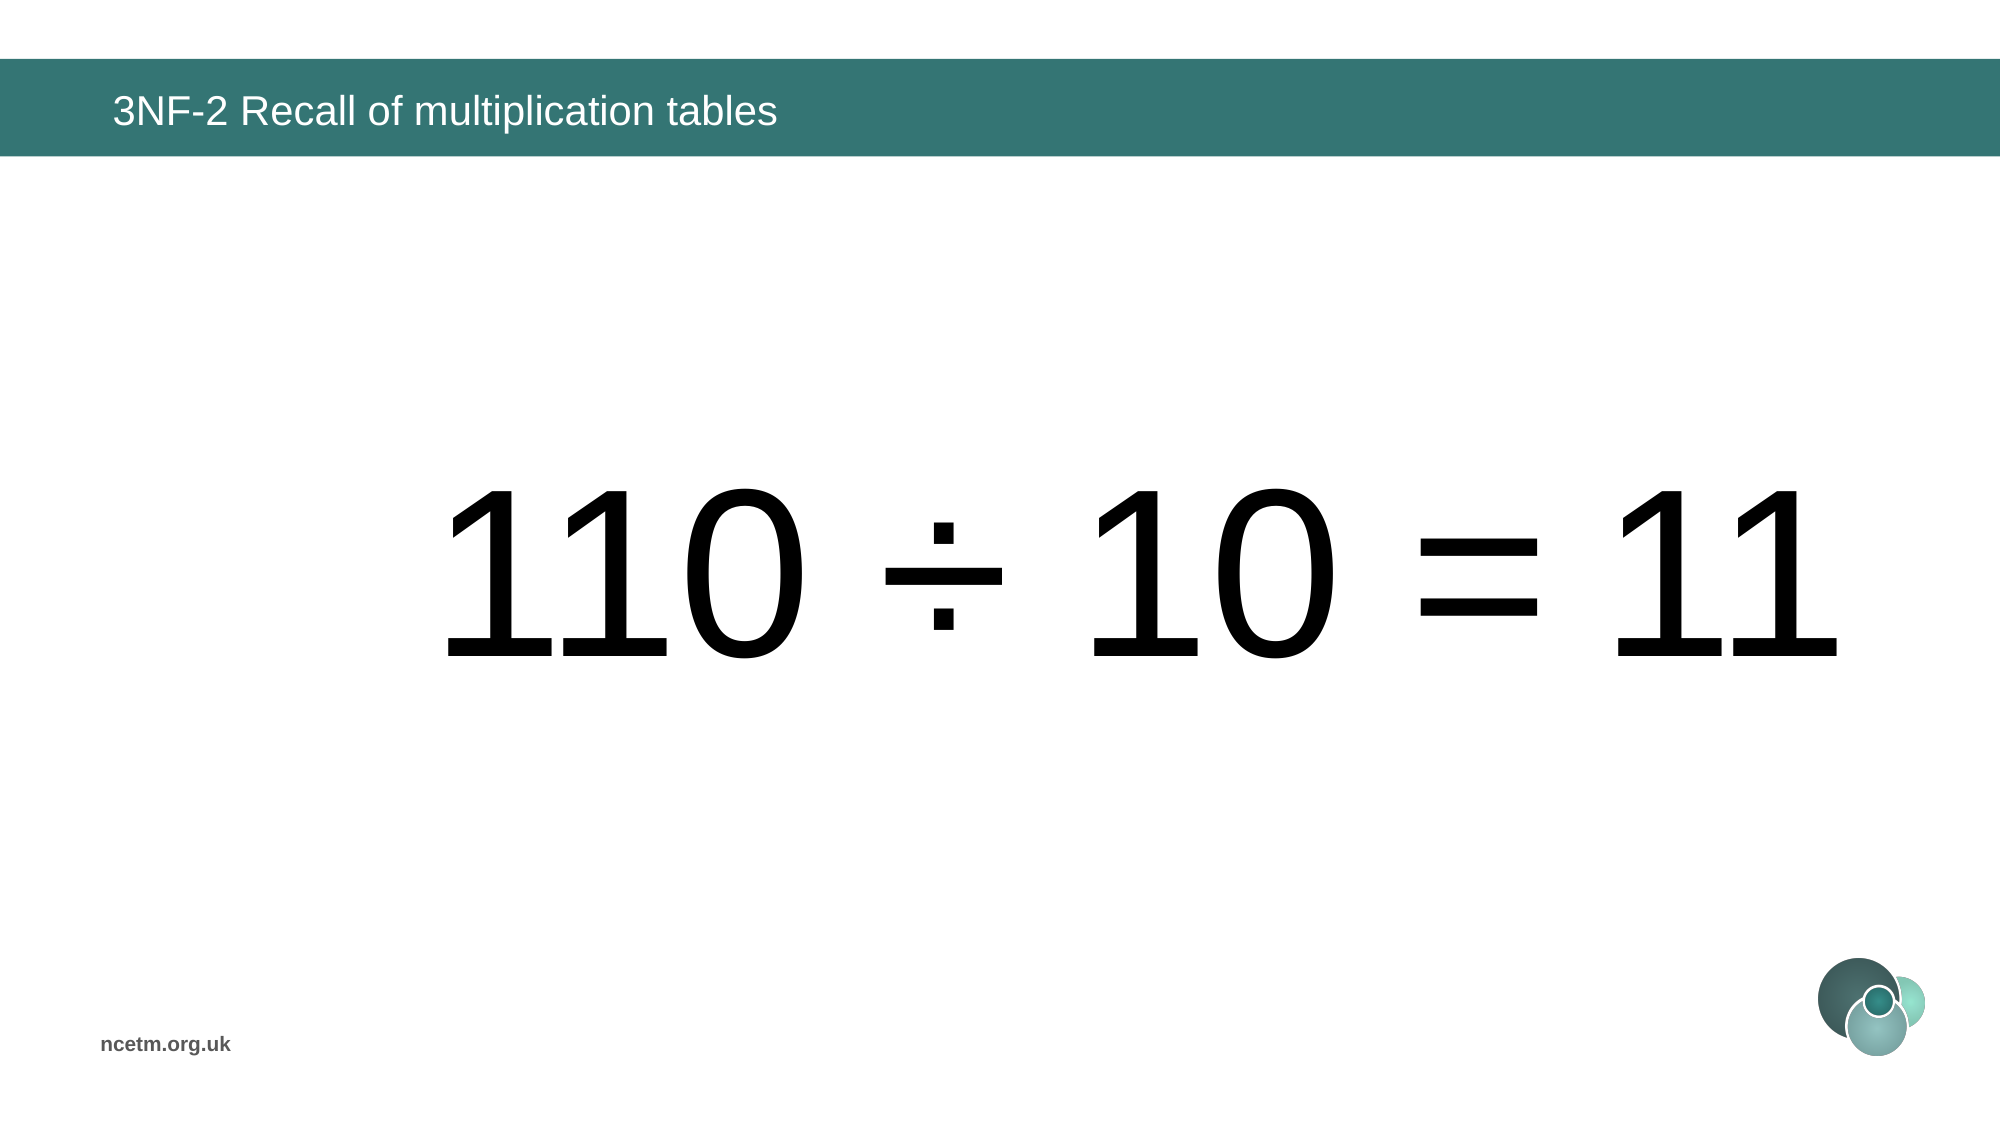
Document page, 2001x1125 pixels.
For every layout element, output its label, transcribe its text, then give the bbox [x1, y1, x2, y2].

text_box 110 ÷ 10 = [415, 409, 1585, 712]
text_box 11 [1585, 409, 1864, 712]
title 3NF-2 Recall of multiplication tables [97, 76, 1945, 147]
picture [1818, 958, 1925, 1056]
